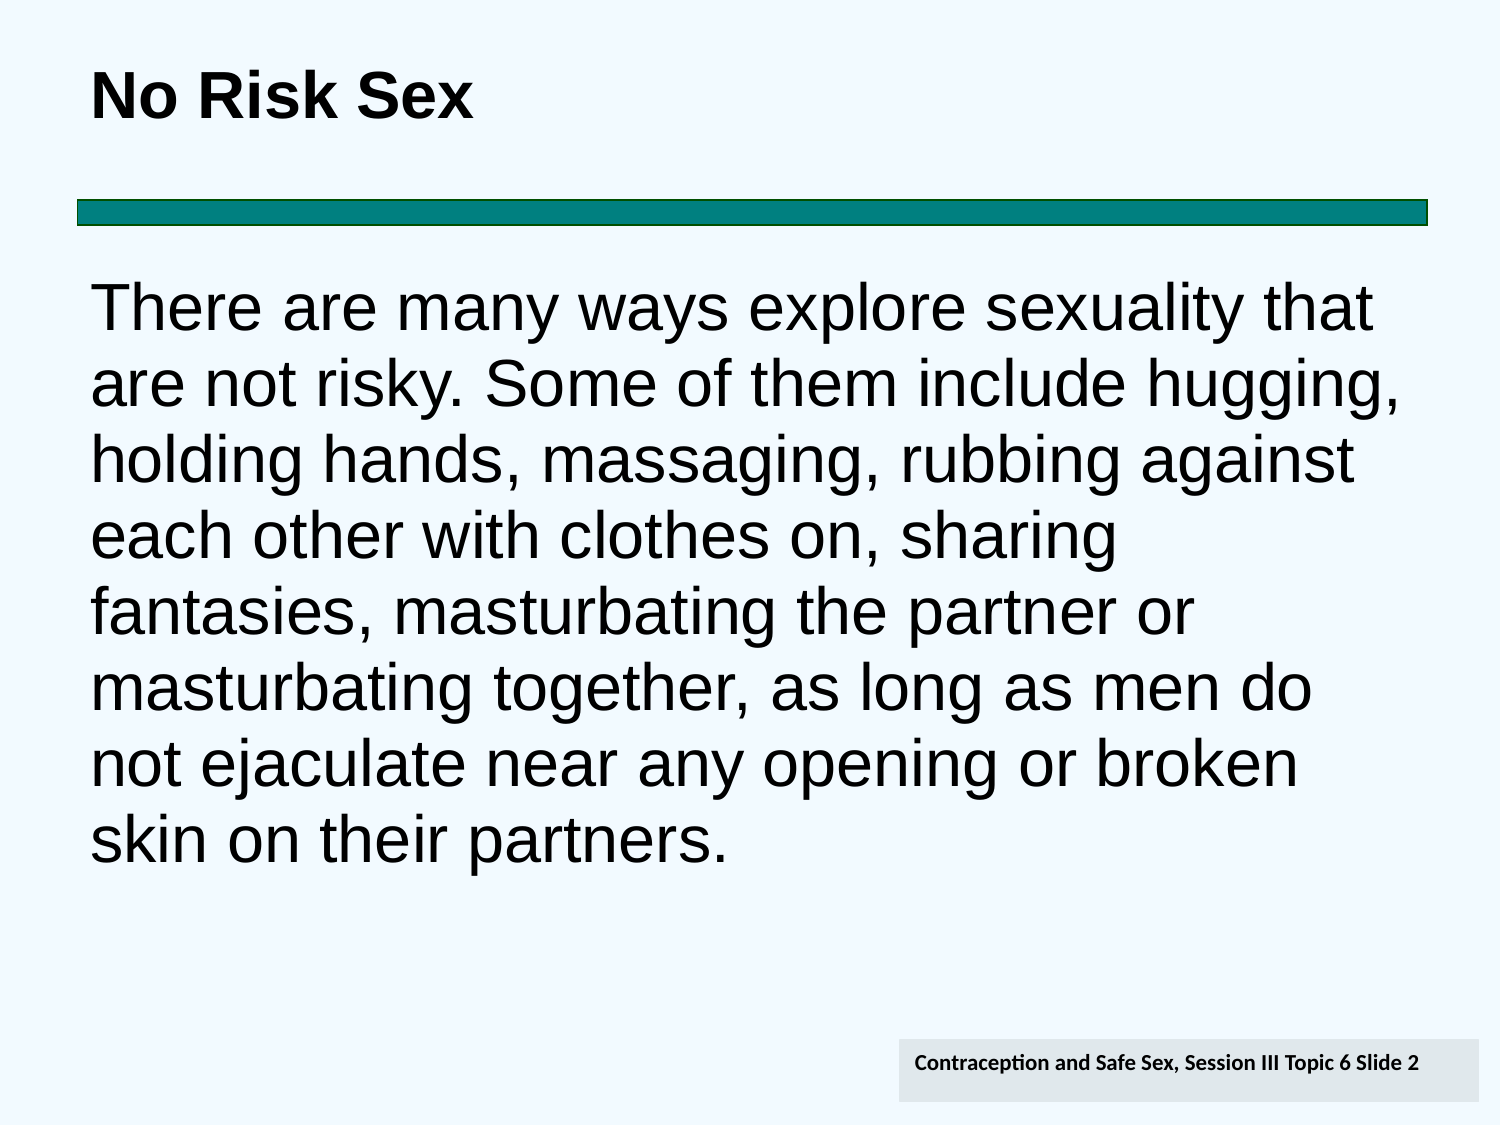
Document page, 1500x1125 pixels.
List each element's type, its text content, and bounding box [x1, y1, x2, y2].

list There are many ways explore sexuality that are not risky. Some of them include hugging, holding hands, massaging, rubbing against each other with clothes on, sharing fantasies, masturbating the partner or masturbating together, as long as men do not ejaculate near any opening or broken skin on their partners. [75, 262, 1425, 1005]
text_box Contraception and Safe Sex, Session III Topic 6 Slide 2 [900, 1039, 1479, 1102]
title No Risk Sex [75, 62, 1425, 229]
